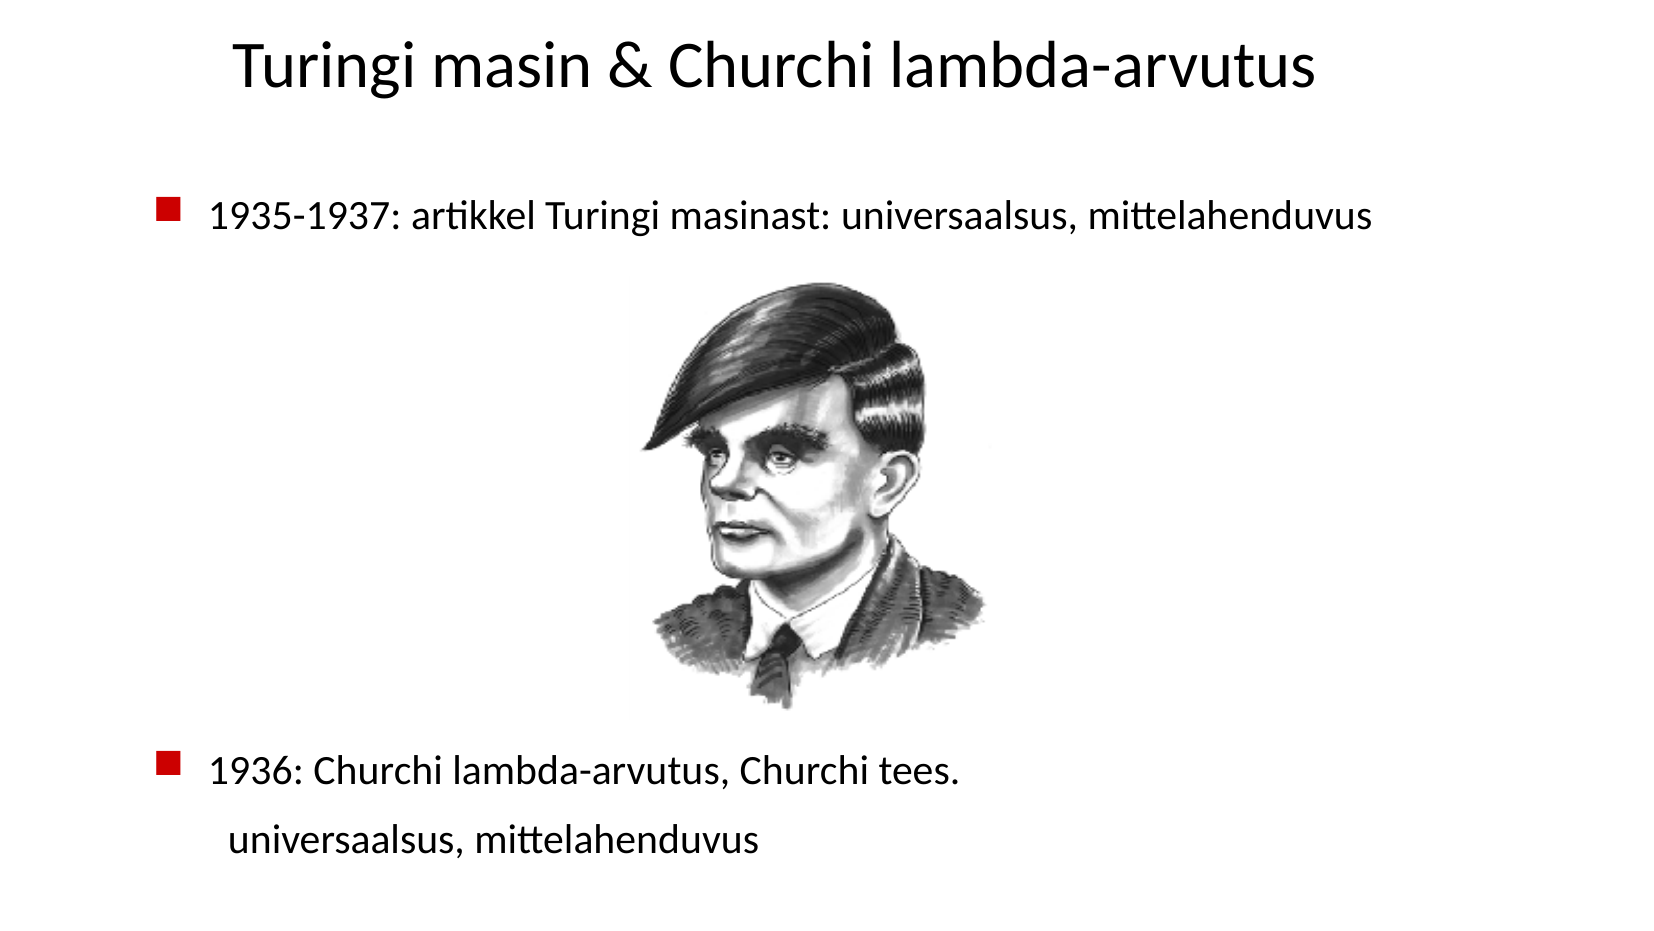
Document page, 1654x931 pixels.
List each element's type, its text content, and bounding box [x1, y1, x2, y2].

picture [628, 276, 1004, 720]
title Turingi masin & Churchi lambda-arvutus [137, 0, 1413, 100]
list 1935-1937: artikkel Turingi masinast: universaalsus, mittelahenduvus 1936: Churchi lambda-arvutus, Churchi tees. universaalsus, mittelahenduvus [137, 112, 1425, 931]
